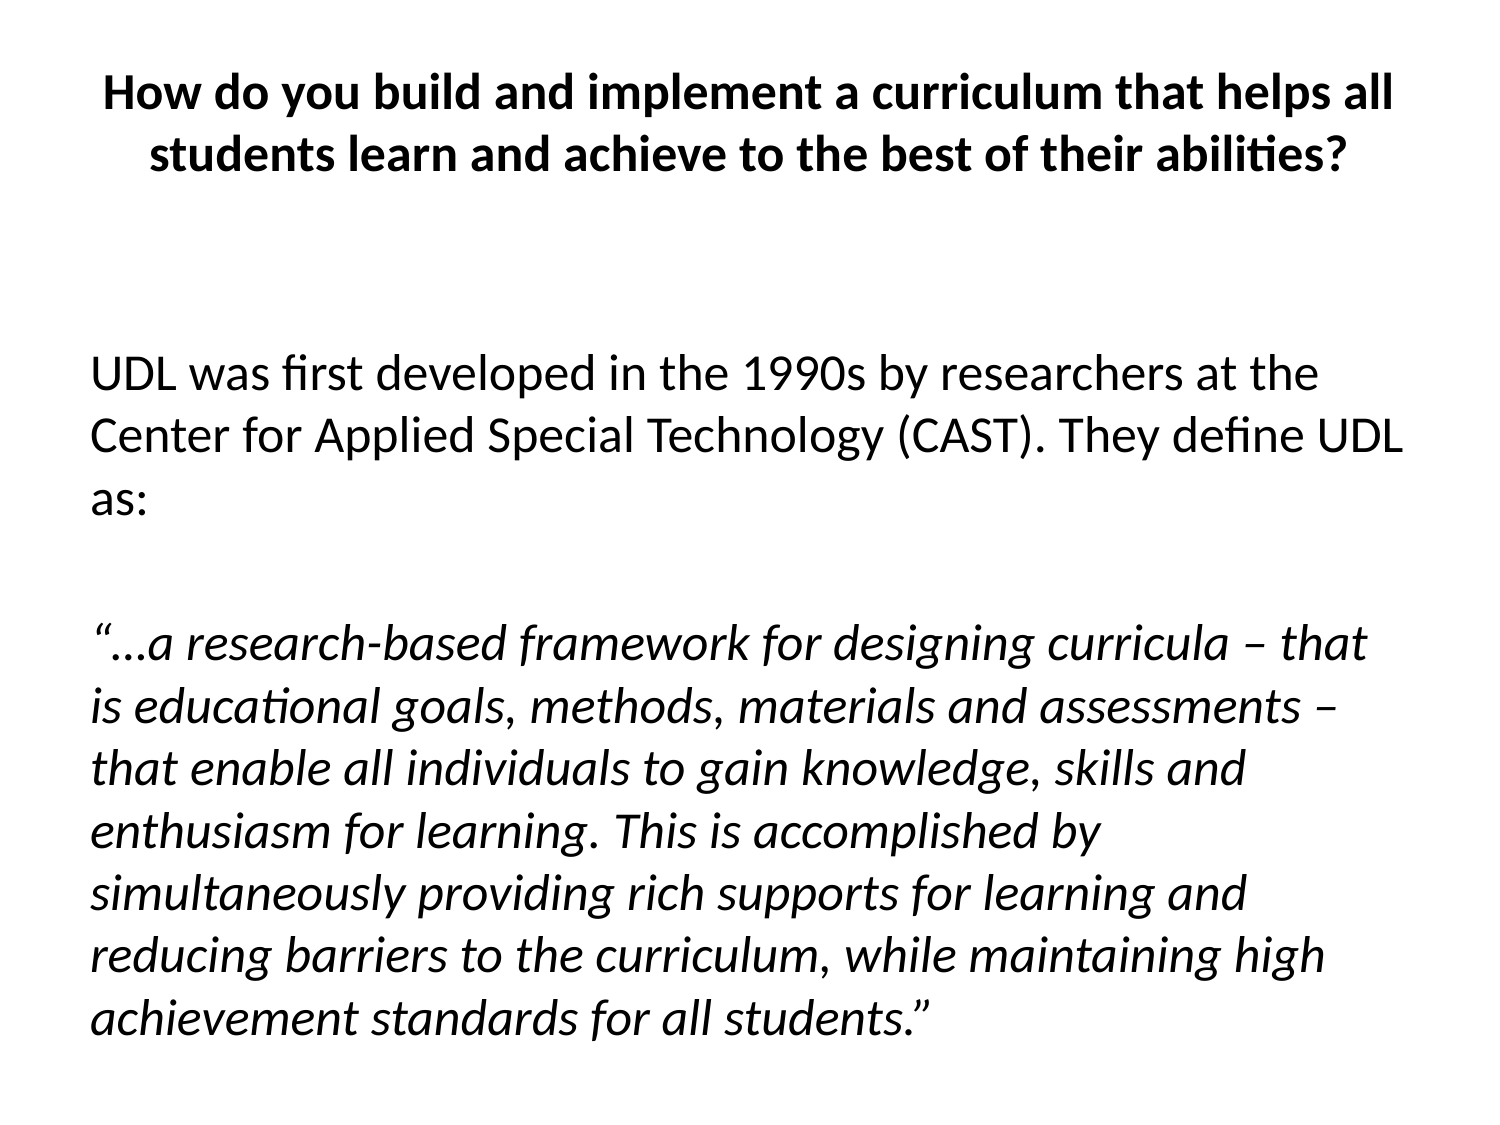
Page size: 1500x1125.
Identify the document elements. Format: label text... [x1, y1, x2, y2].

list How do you build and implement a curriculum that helps all students learn and achieve to the best of their abilities? UDL was first developed in the 1990s by researchers at the Center for Applied Special Technology (CAST). They define UDL as: “…a research-based framework for designing curricula – that is educational goals, methods, materials and assessments – that enable all individuals to gain knowledge, skills and enthusiasm for learning. This is accomplished by simultaneously providing rich supports for learning and reducing barriers to the curriculum, while maintaining high achievement standards for all students.” [75, 50, 1425, 1063]
